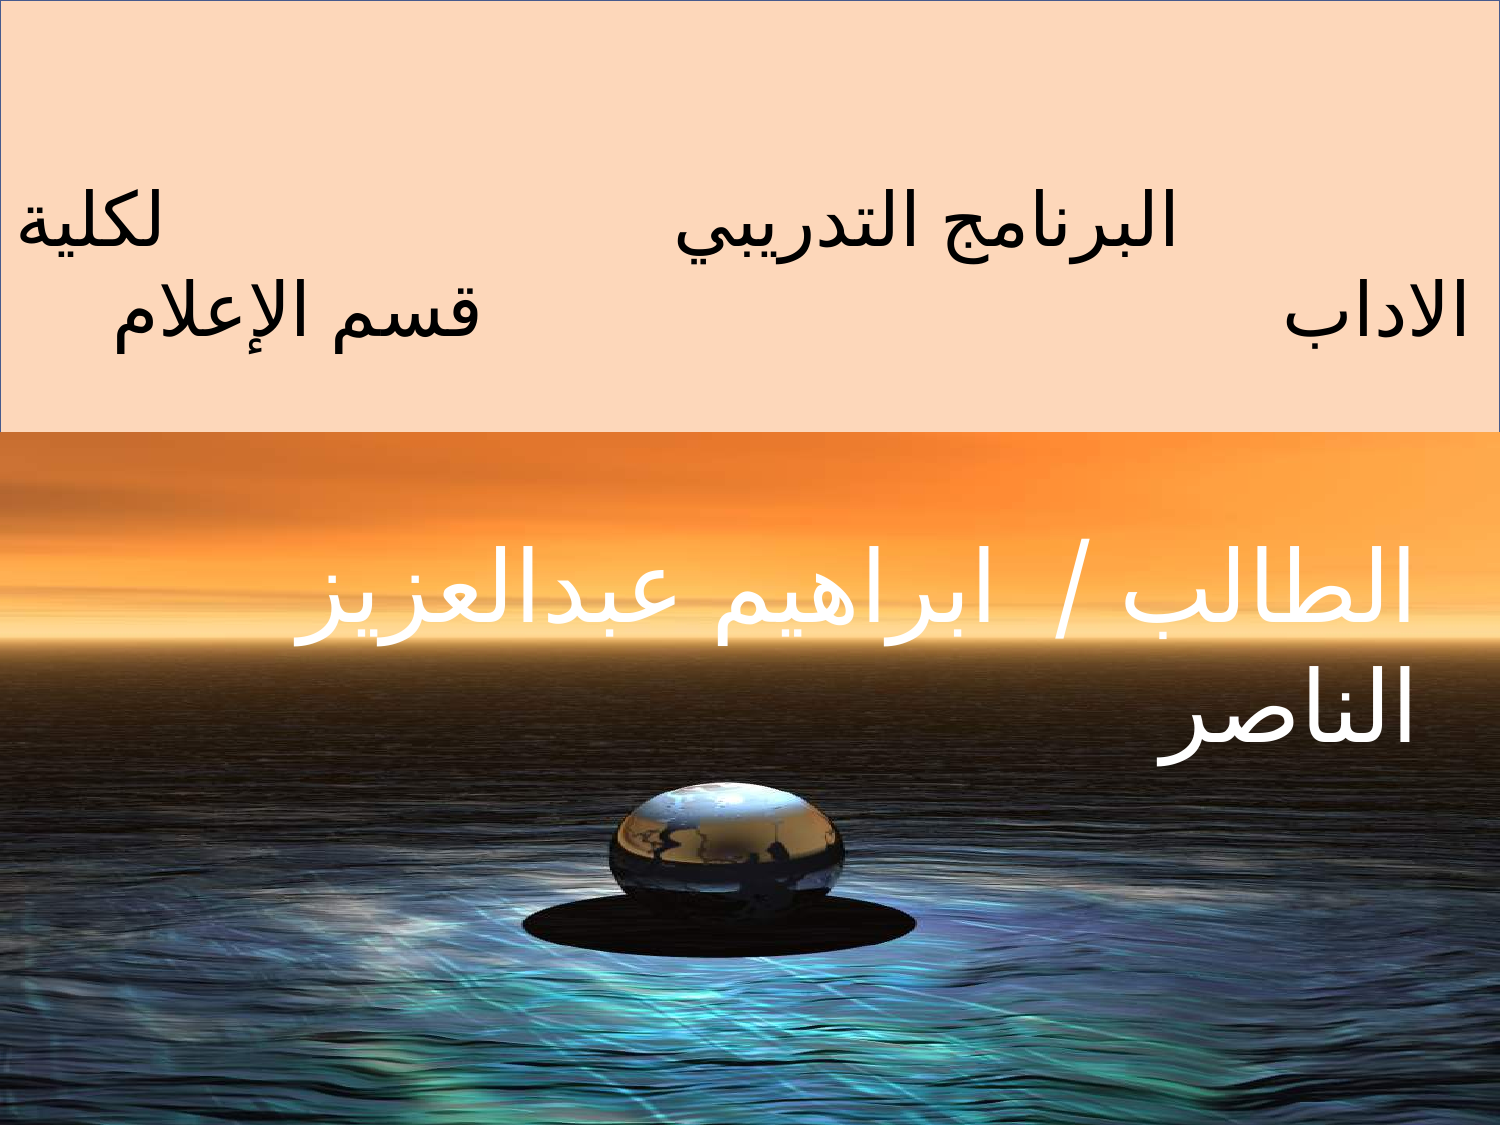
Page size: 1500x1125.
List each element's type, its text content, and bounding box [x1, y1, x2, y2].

title البرنامج التدريبي لكلية الاداب قسم الإعلام [0, 0, 1500, 430]
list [0, 432, 1500, 1125]
